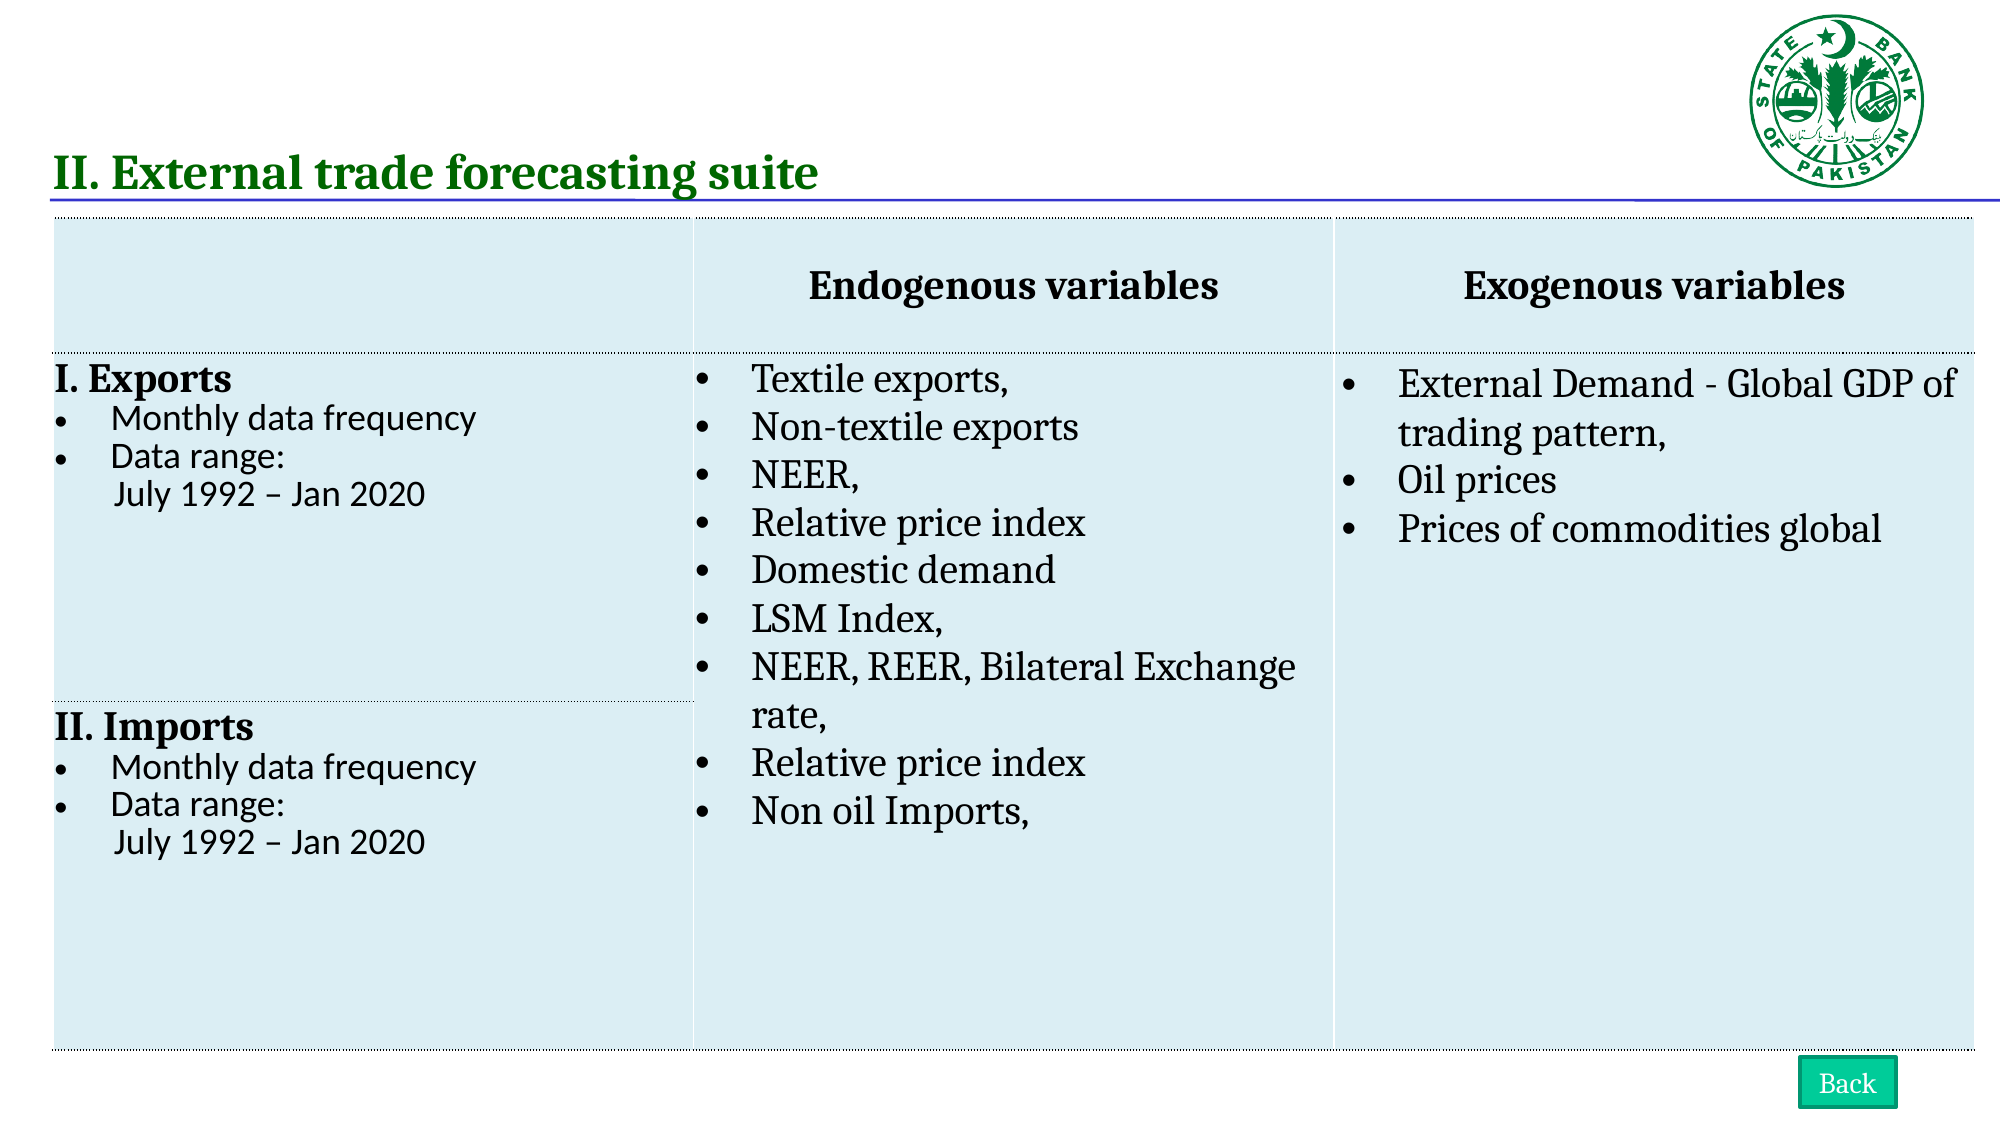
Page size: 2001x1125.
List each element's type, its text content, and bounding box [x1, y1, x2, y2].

table_header [54, 218, 693, 353]
table_cell Textile exports, Non-textile exports NEER, Relative price index Domestic demand LSM Index, NEER, REER, Bilateral Exchange rate, Relative price index Non oil Imports, [694, 353, 1333, 1050]
text_box II. External trade forecasting suite [52, 124, 1641, 200]
table_cell I. Exports Monthly data frequency Data range: July 1992 – Jan 2020 [54, 353, 693, 701]
text_box Back [1799, 1057, 1896, 1107]
table_header Exogenous variables [1335, 218, 1974, 353]
table_header Endogenous variables [694, 218, 1333, 353]
table_cell II. Imports Monthly data frequency Data range: July 1992 – Jan 2020 [54, 701, 693, 1050]
table_cell External Demand - Global GDP of trading pattern, Oil prices Prices of commodities global [1335, 353, 1974, 1050]
picture [1746, 10, 1927, 191]
